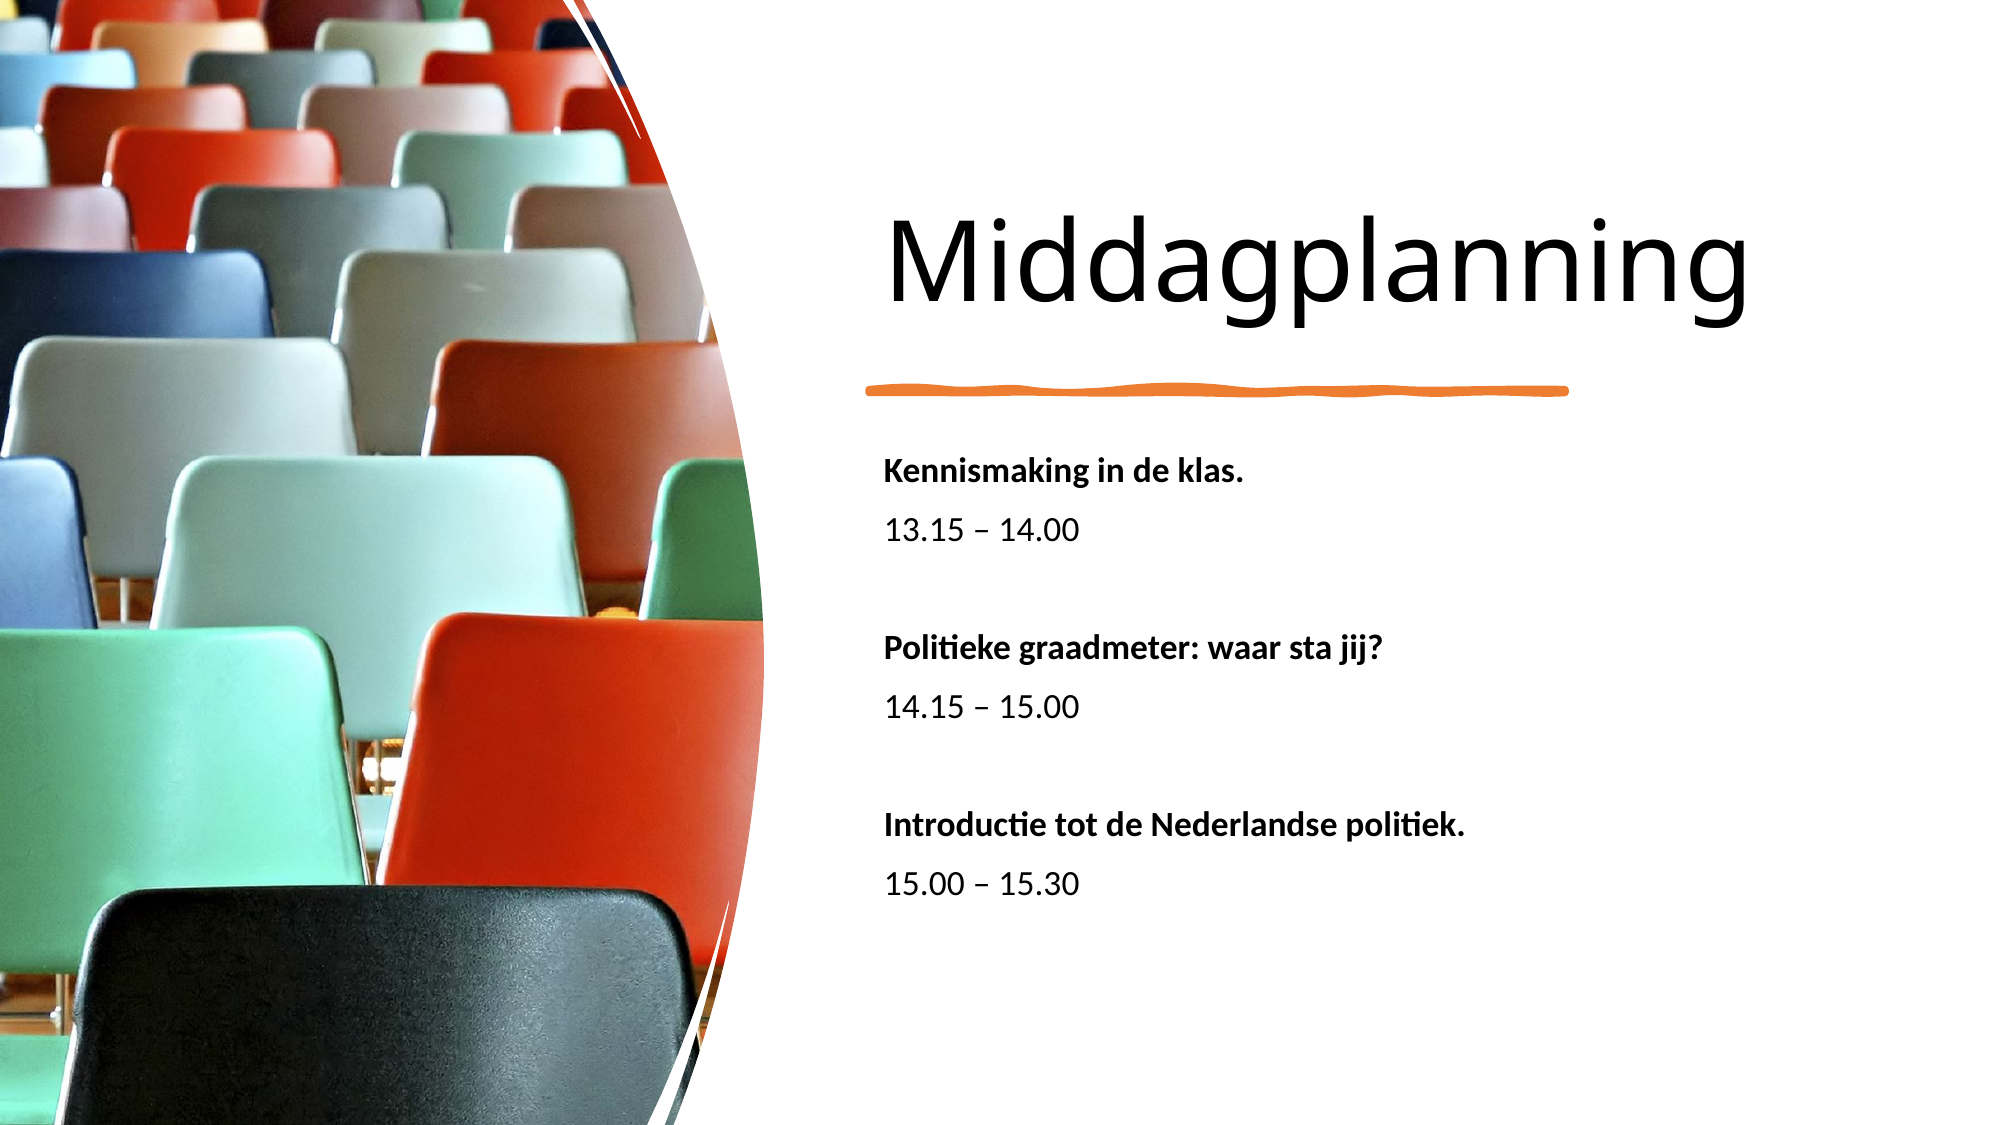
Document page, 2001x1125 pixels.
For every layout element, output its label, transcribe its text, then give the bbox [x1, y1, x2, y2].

list Kennismaking in de klas. 13.15 – 14.00 Politieke graadmeter: waar sta jij? 14.15 – 15.00 Introductie tot de Nederlandse politiek. 15.00 – 15.30 [869, 443, 1895, 1016]
text_box [867, 385, 1567, 396]
text_box [764, 0, 2000, 1125]
title Middagplanning [869, 41, 1895, 334]
picture [0, 0, 764, 1125]
